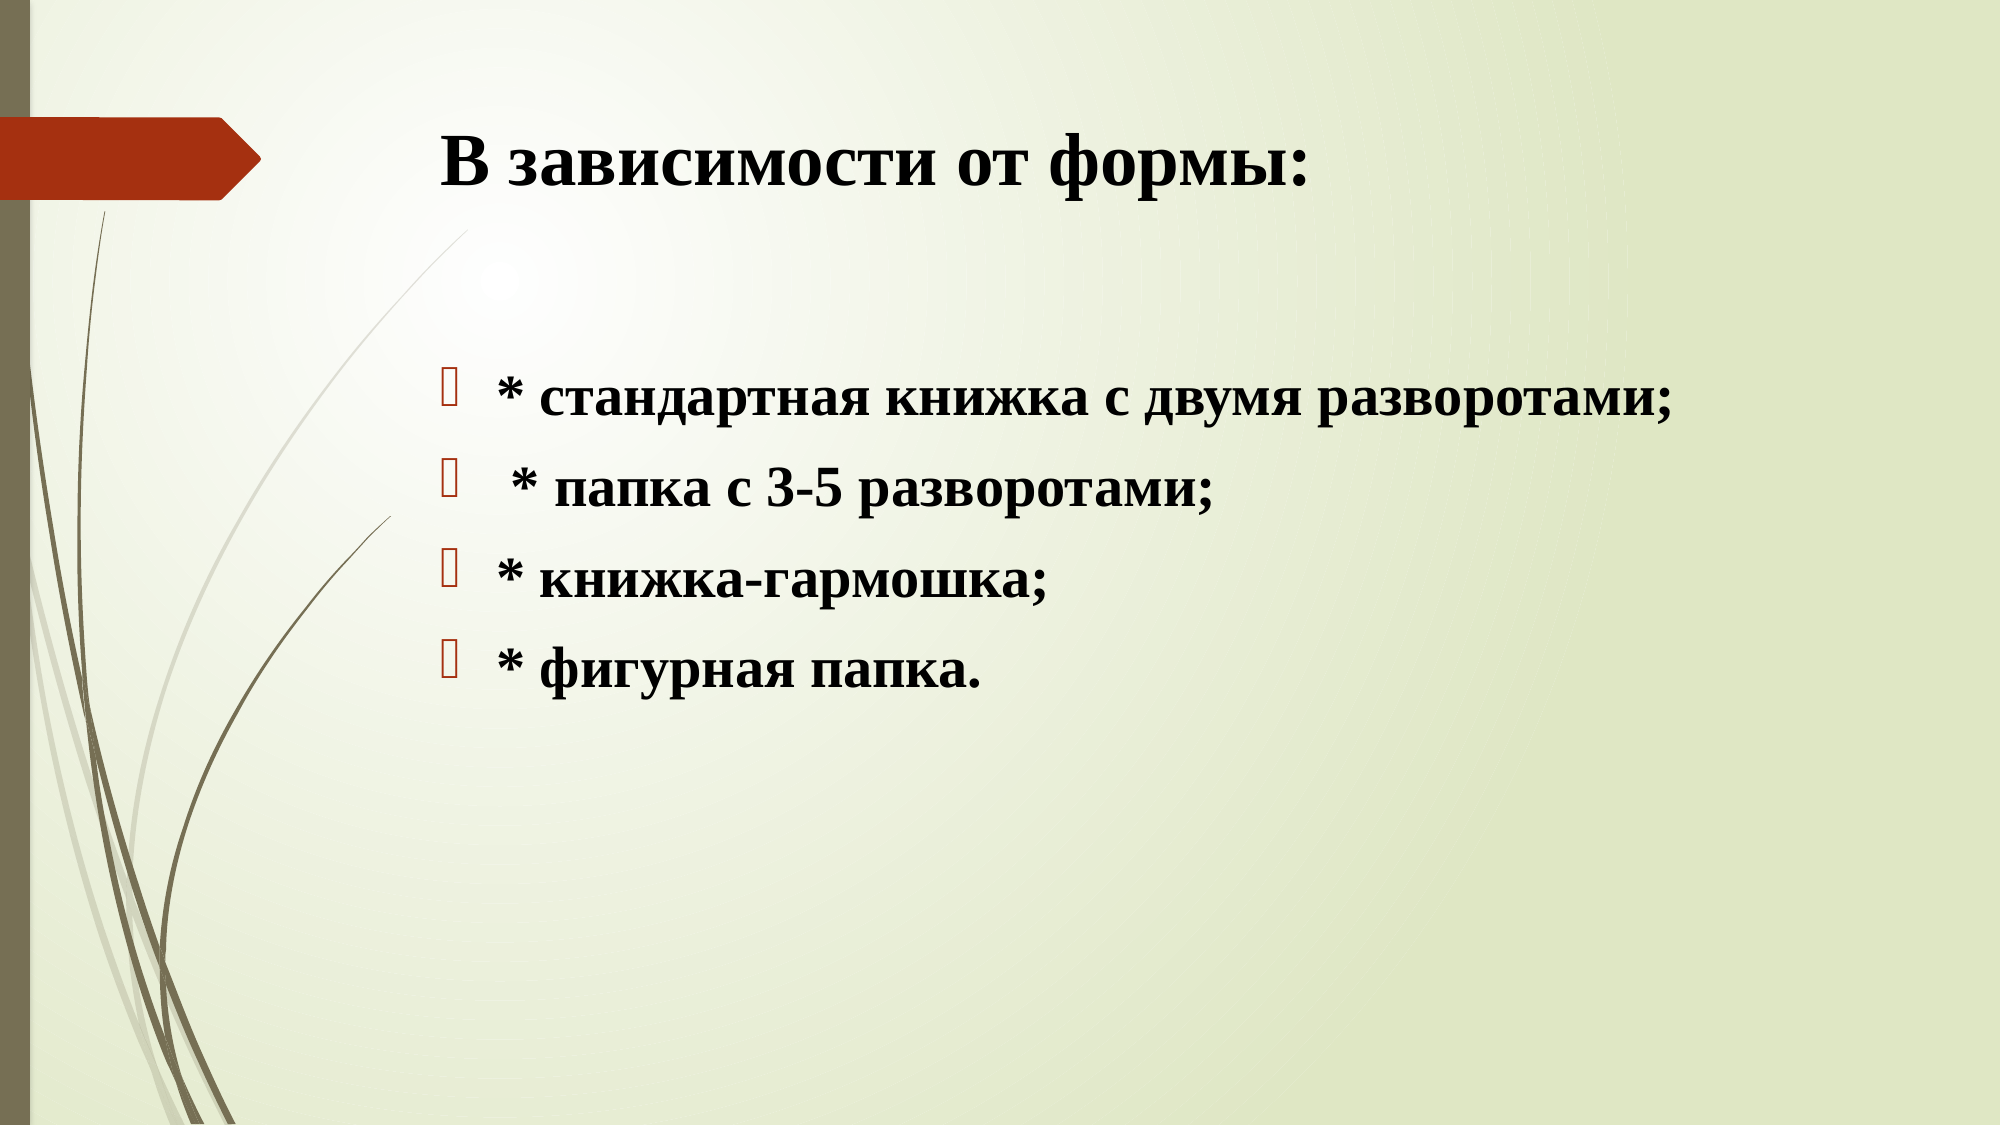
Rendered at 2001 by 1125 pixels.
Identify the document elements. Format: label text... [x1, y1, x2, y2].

title В зависимости от формы: [425, 102, 1888, 313]
list * стандартная книжка с двумя разворотами; * папка с 3-5 разворотами; * книжка-гармошка; * фигурная папка. [424, 350, 1888, 970]
